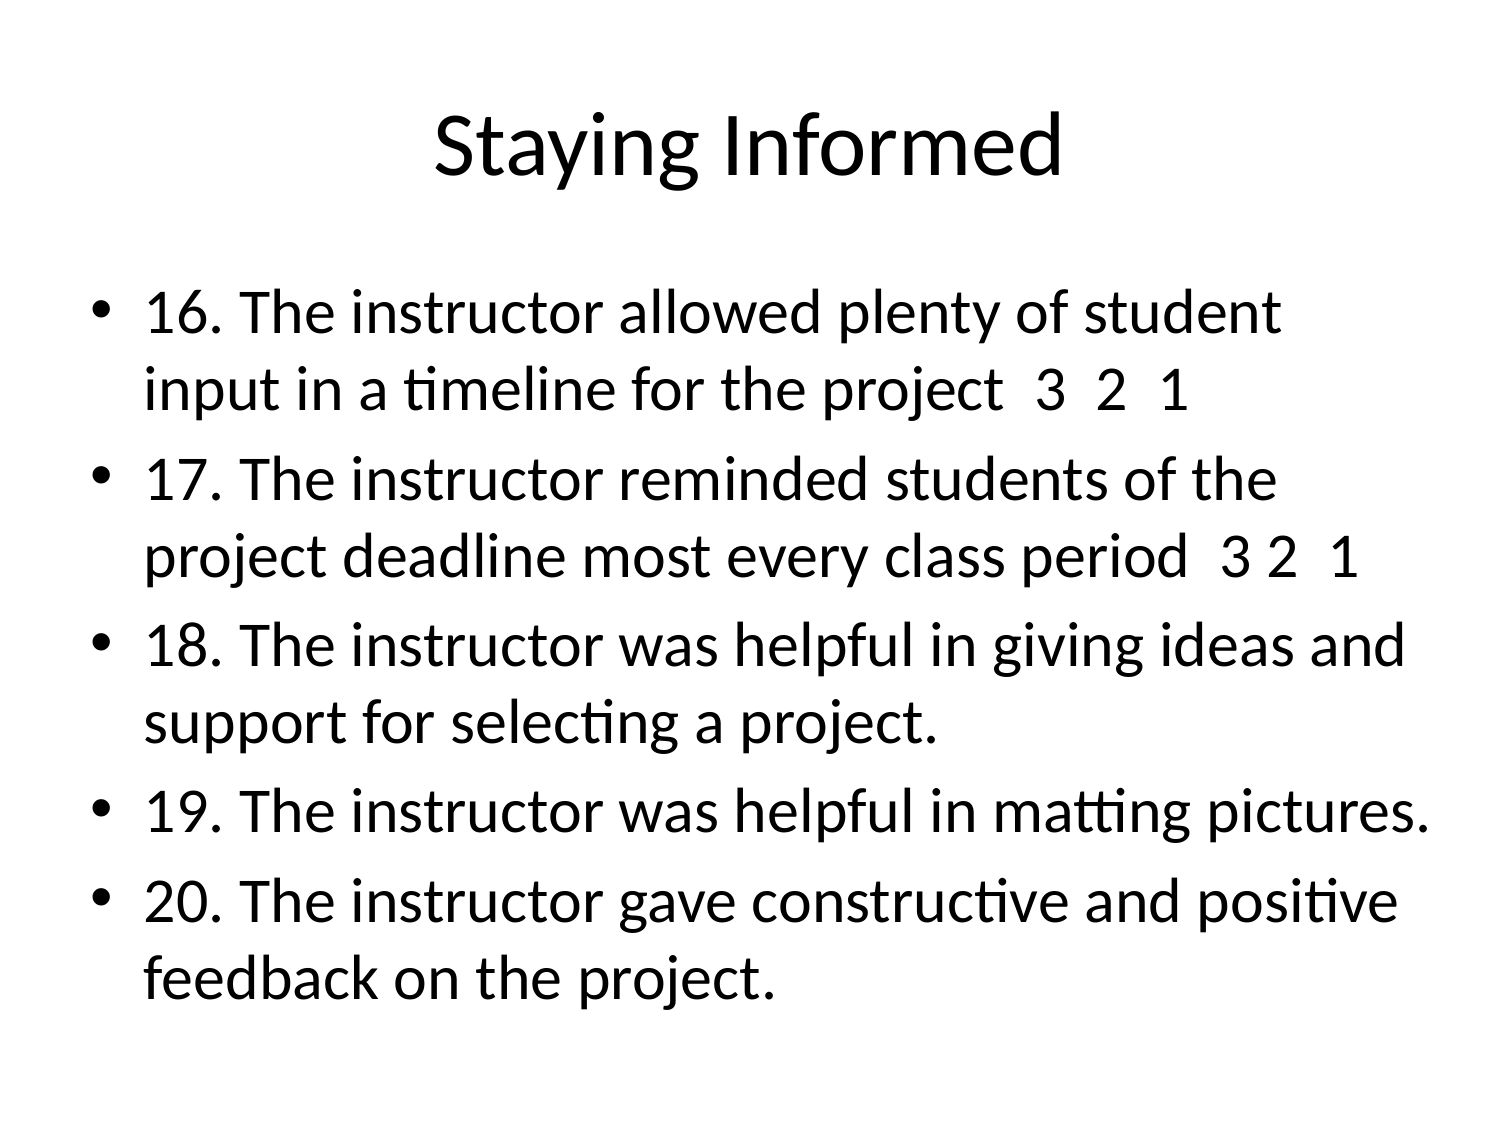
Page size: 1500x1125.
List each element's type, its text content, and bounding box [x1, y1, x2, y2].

title Staying Informed [75, 45, 1425, 233]
list 16. The instructor allowed plenty of student input in a timeline for the project 3 2 1 17. The instructor reminded students of the project deadline most every class period 3 2 1 18. The instructor was helpful in giving ideas and support for selecting a project. 19. The instructor was helpful in matting pictures. 20. The instructor gave constructive and positive feedback on the project. [75, 262, 1450, 1075]
